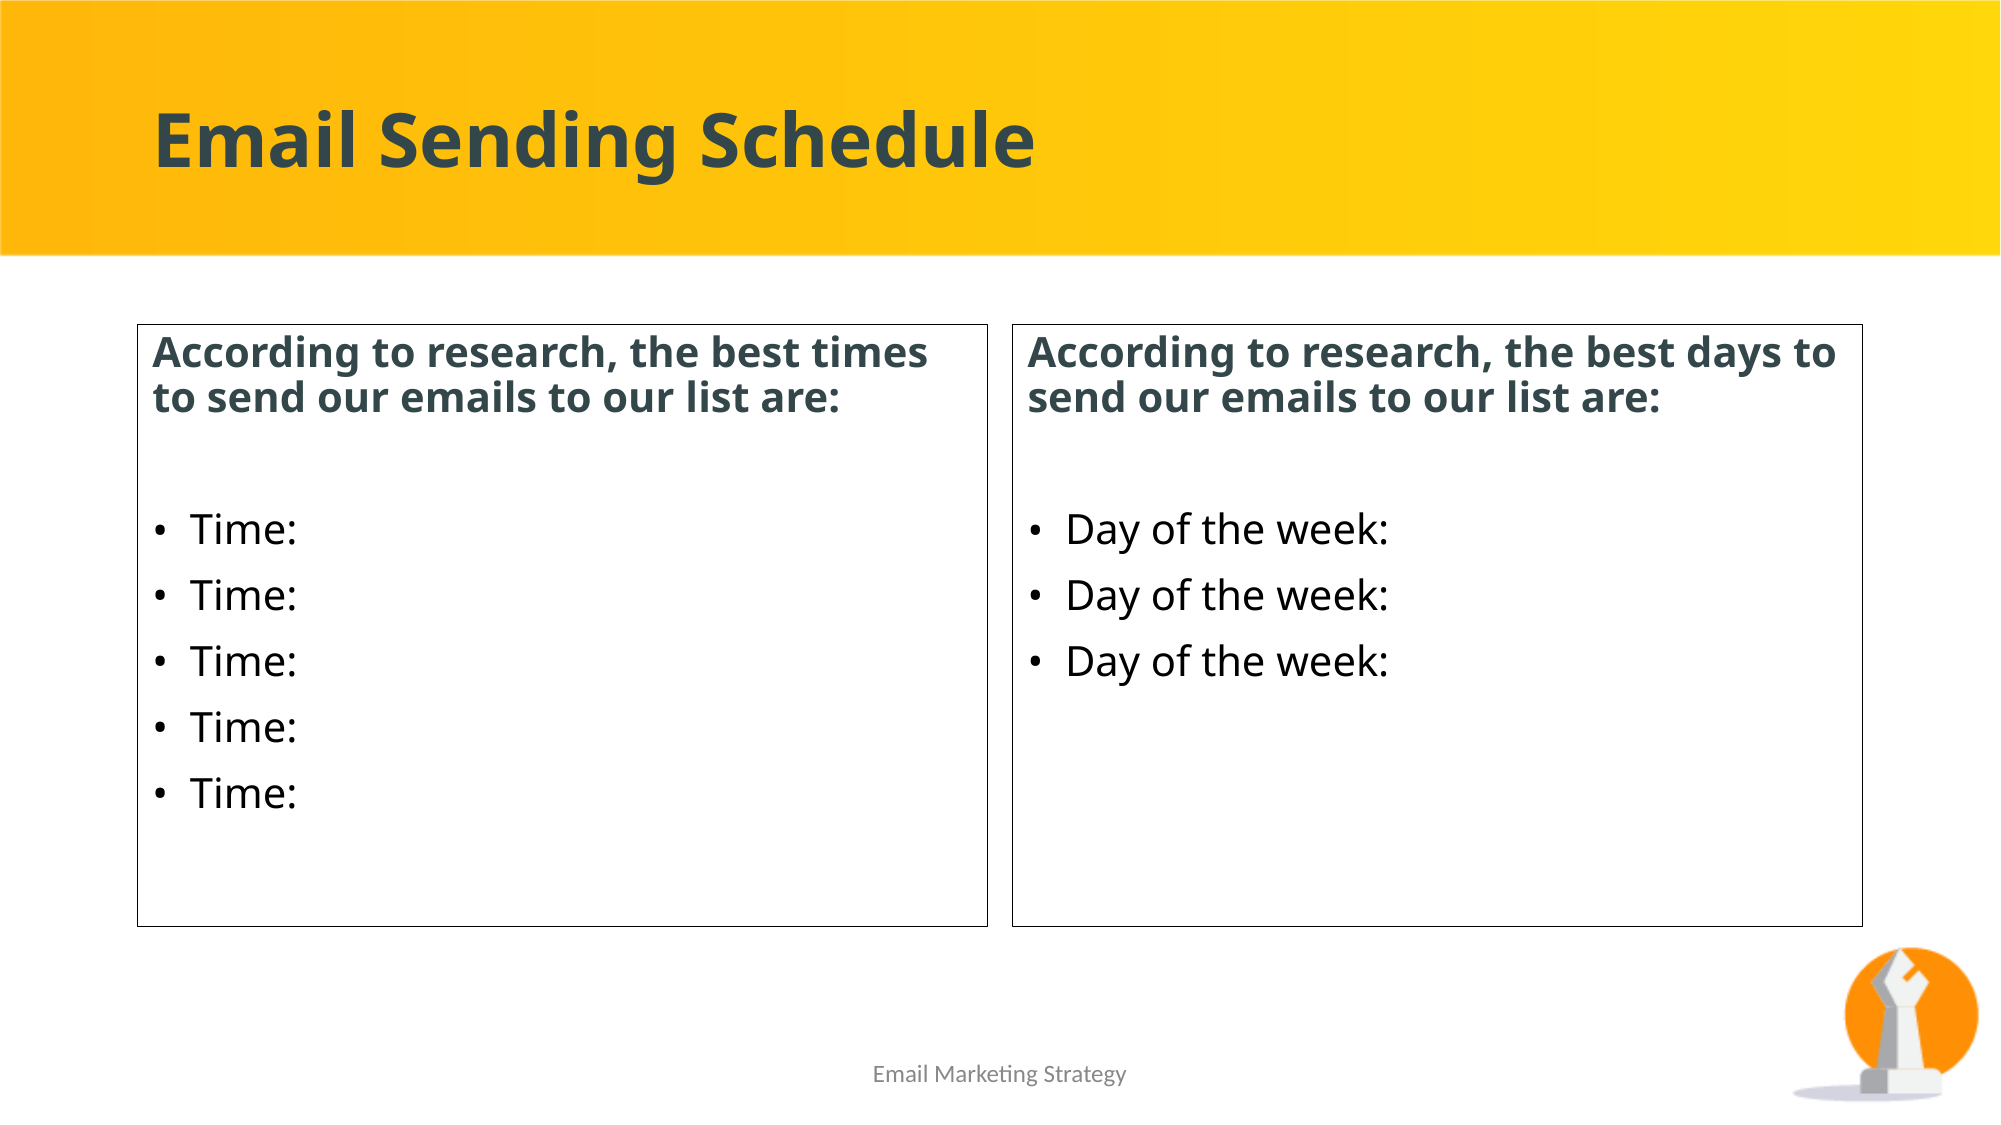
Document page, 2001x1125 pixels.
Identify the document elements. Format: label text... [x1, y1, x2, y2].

list According to research, the best days to send our emails to our list are: Day of the week: Day of the week: Day of the week: [1012, 324, 1863, 927]
list According to research, the best times to send our emails to our list are: Time: Time: Time: Time: Time: [137, 324, 988, 927]
picture [0, 0, 2001, 1125]
title Email Sending Schedule [137, 34, 1863, 253]
footer Email Marketing Strategy [662, 1042, 1338, 1103]
